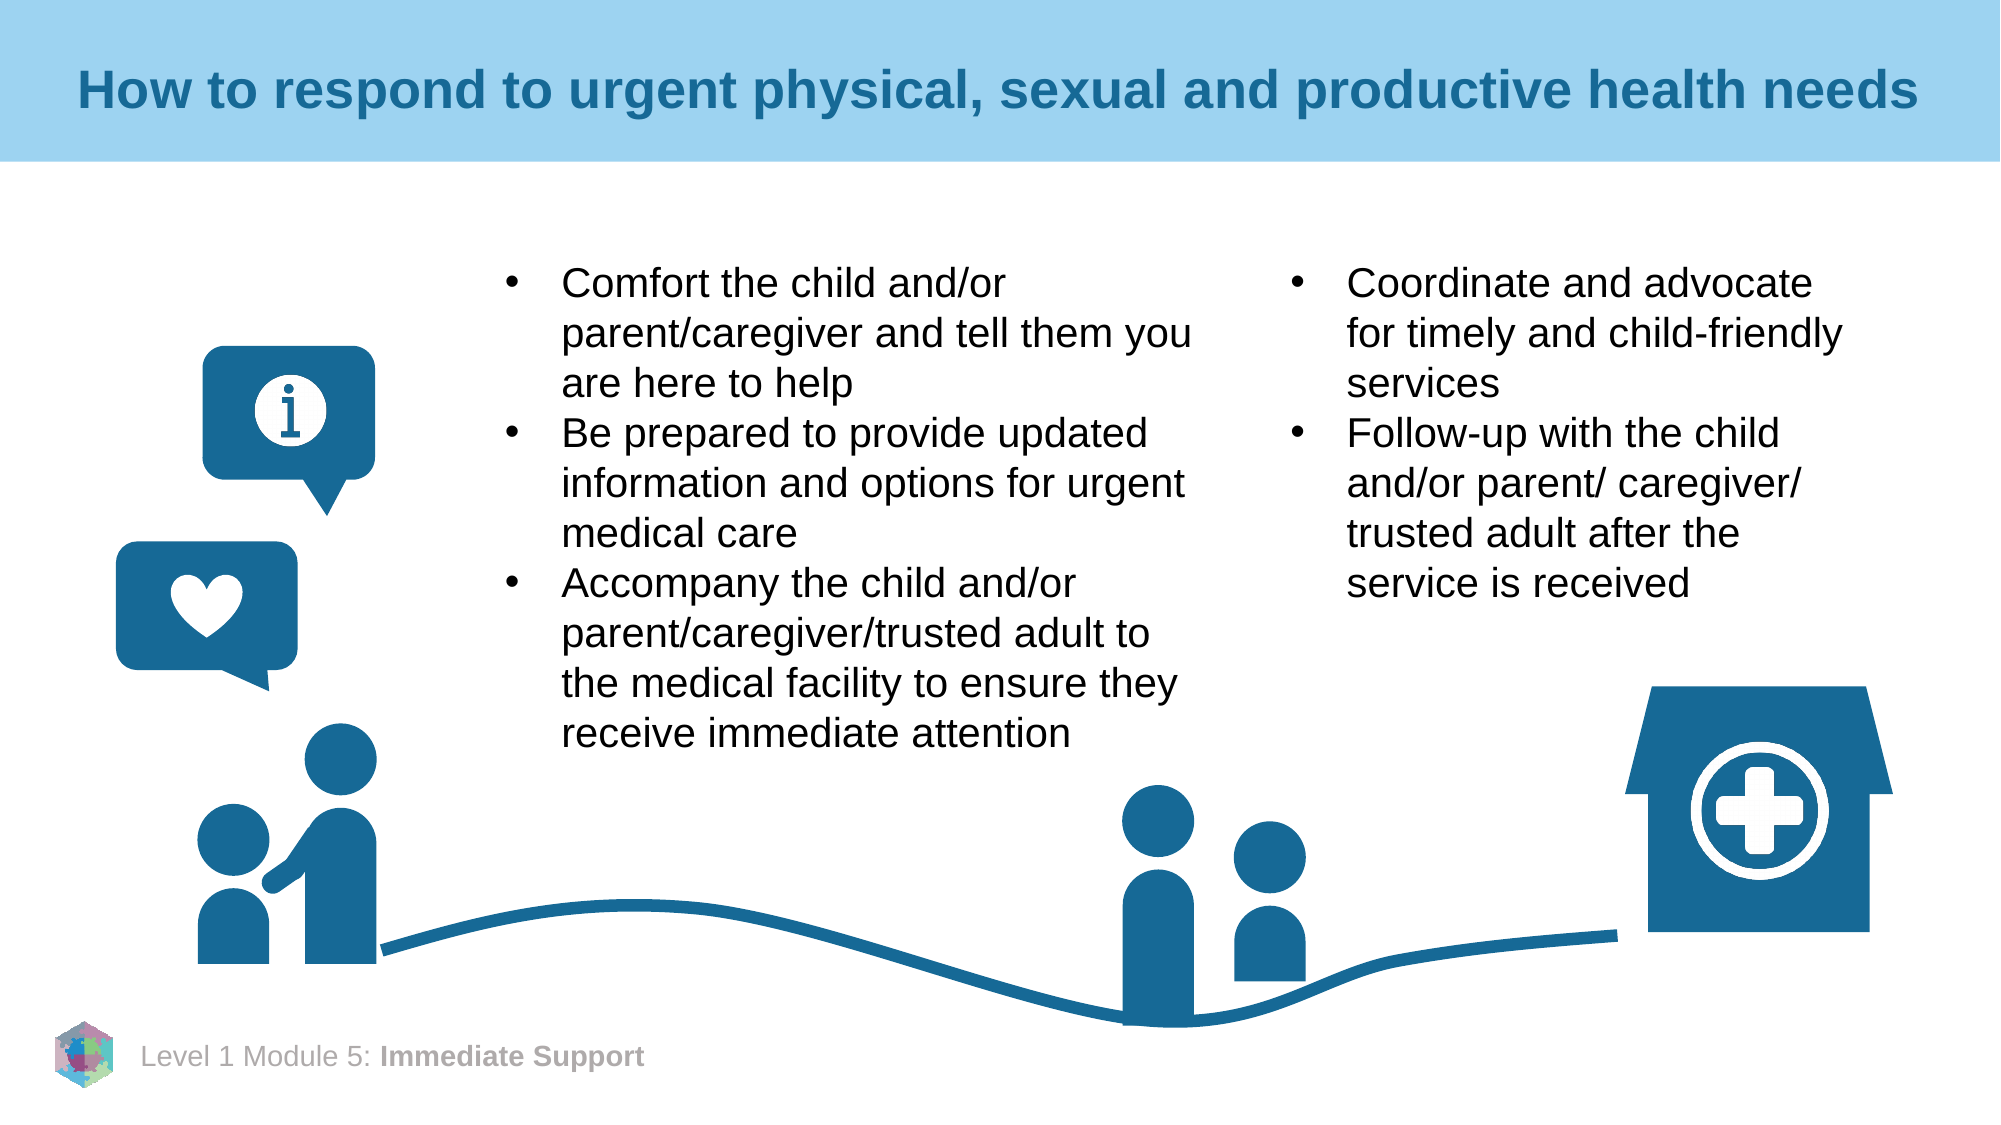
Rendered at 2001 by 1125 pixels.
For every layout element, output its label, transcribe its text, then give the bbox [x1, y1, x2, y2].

text_box [201, 344, 377, 519]
text_box [1232, 820, 1307, 895]
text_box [197, 723, 377, 964]
text_box Comfort the child and/or parent/caregiver and tell them you are here to help Be prepared to provide updated information and options for urgent medical care Accompany the child and/or parent/caregiver/trusted adult to the medical facility to ensure they receive immediate attention [490, 248, 1219, 764]
text_box [1121, 868, 1195, 1027]
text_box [1624, 686, 1893, 933]
picture [1672, 723, 1847, 898]
text_box [381, 904, 1121, 1019]
picture [55, 1021, 113, 1088]
title How to respond to urgent physical, sexual and productive health needs [0, 19, 2000, 163]
text_box [114, 540, 299, 694]
text_box [1121, 783, 1196, 859]
text_box [1233, 904, 1307, 983]
picture [244, 365, 336, 456]
text_box [169, 573, 244, 639]
text_box [1195, 934, 1618, 1022]
text_box Coordinate and advocate for timely and child-friendly services Follow-up with the child and/or parent/ caregiver/ trusted adult after the service is received [1275, 248, 1866, 614]
